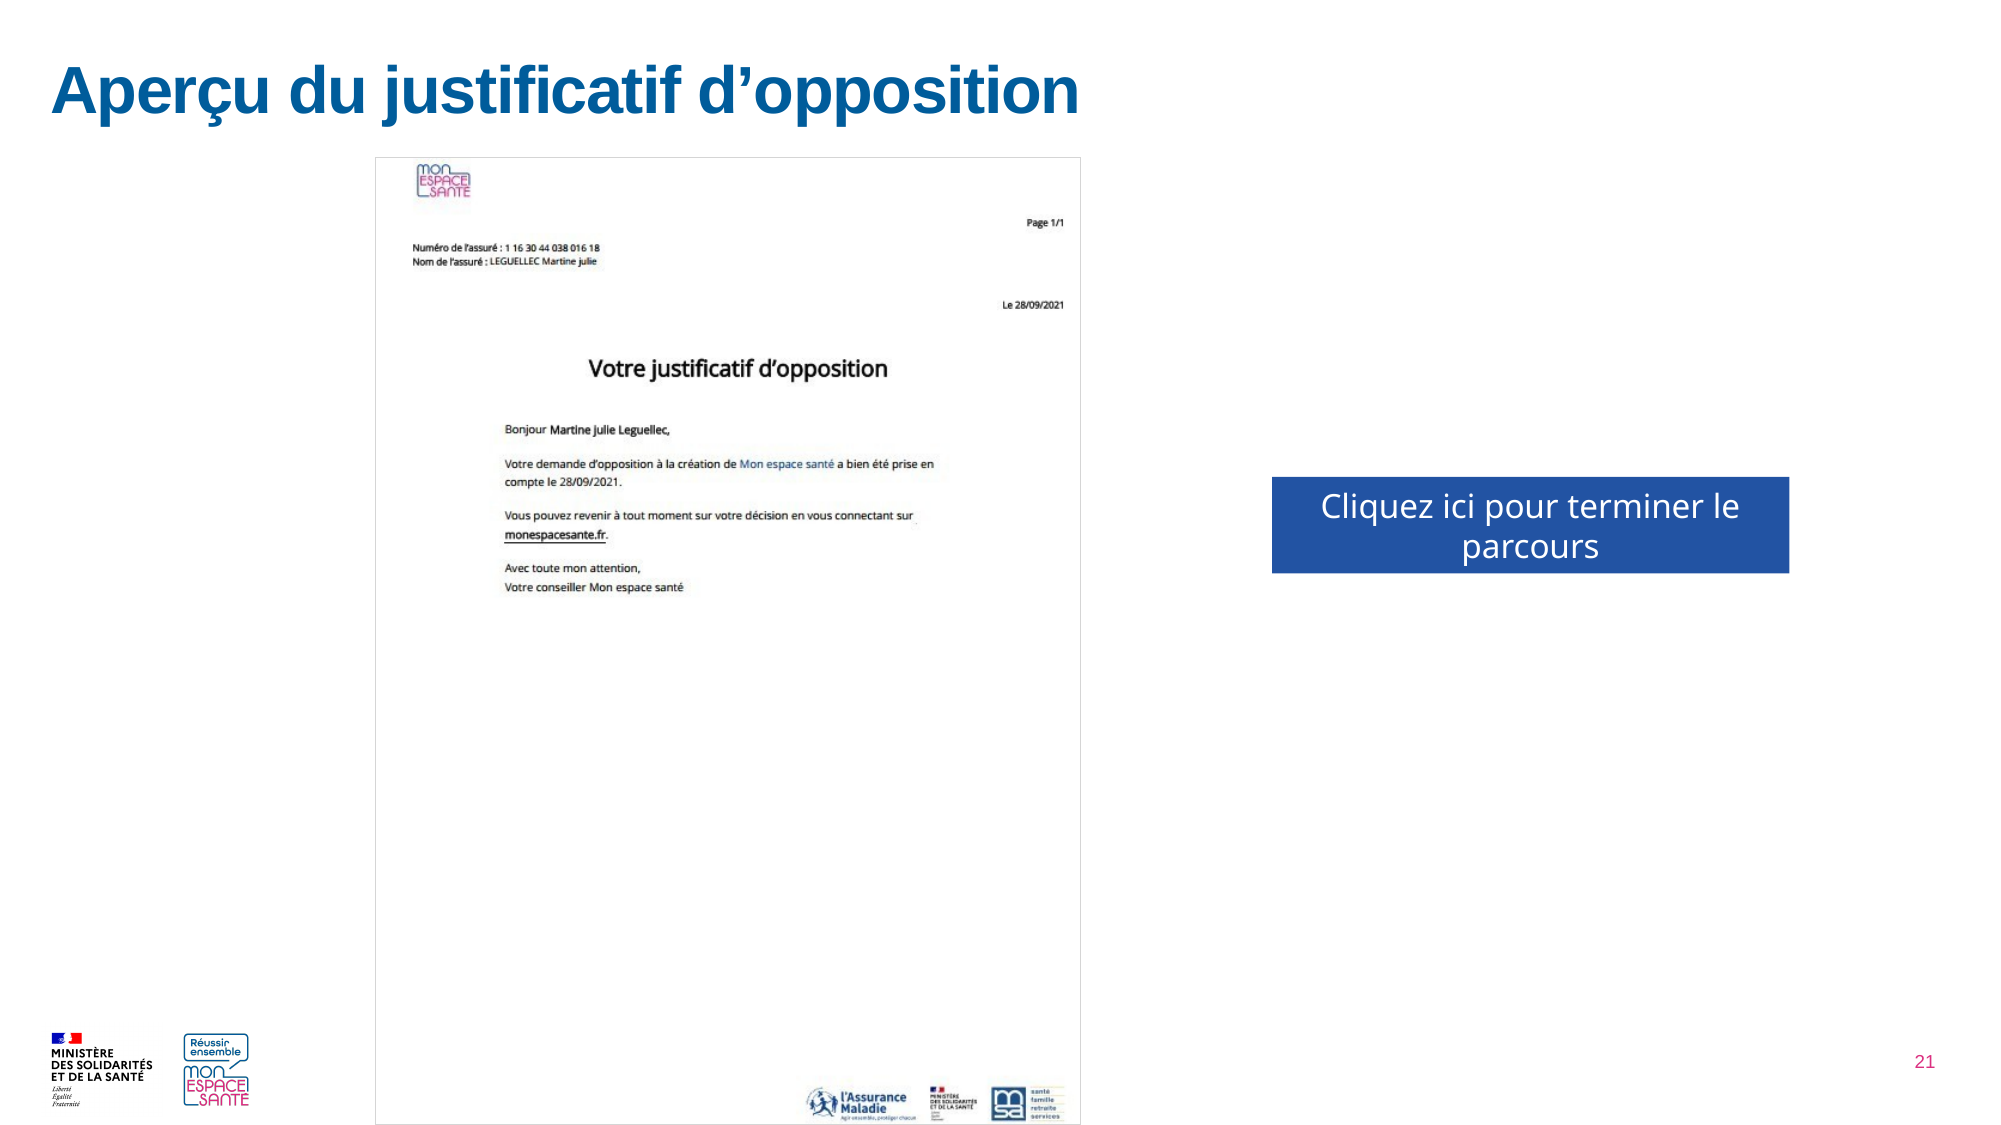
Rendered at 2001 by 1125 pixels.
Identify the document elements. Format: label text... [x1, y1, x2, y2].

slide_number 20 [1905, 1040, 1958, 1081]
picture [374, 157, 1081, 1125]
title Aperçu du justificatif d’opposition [41, 41, 1887, 149]
picture [172, 1022, 260, 1117]
text_box Cliquez ici pour terminer le parcours [1272, 476, 1790, 574]
picture [41, 1022, 163, 1117]
